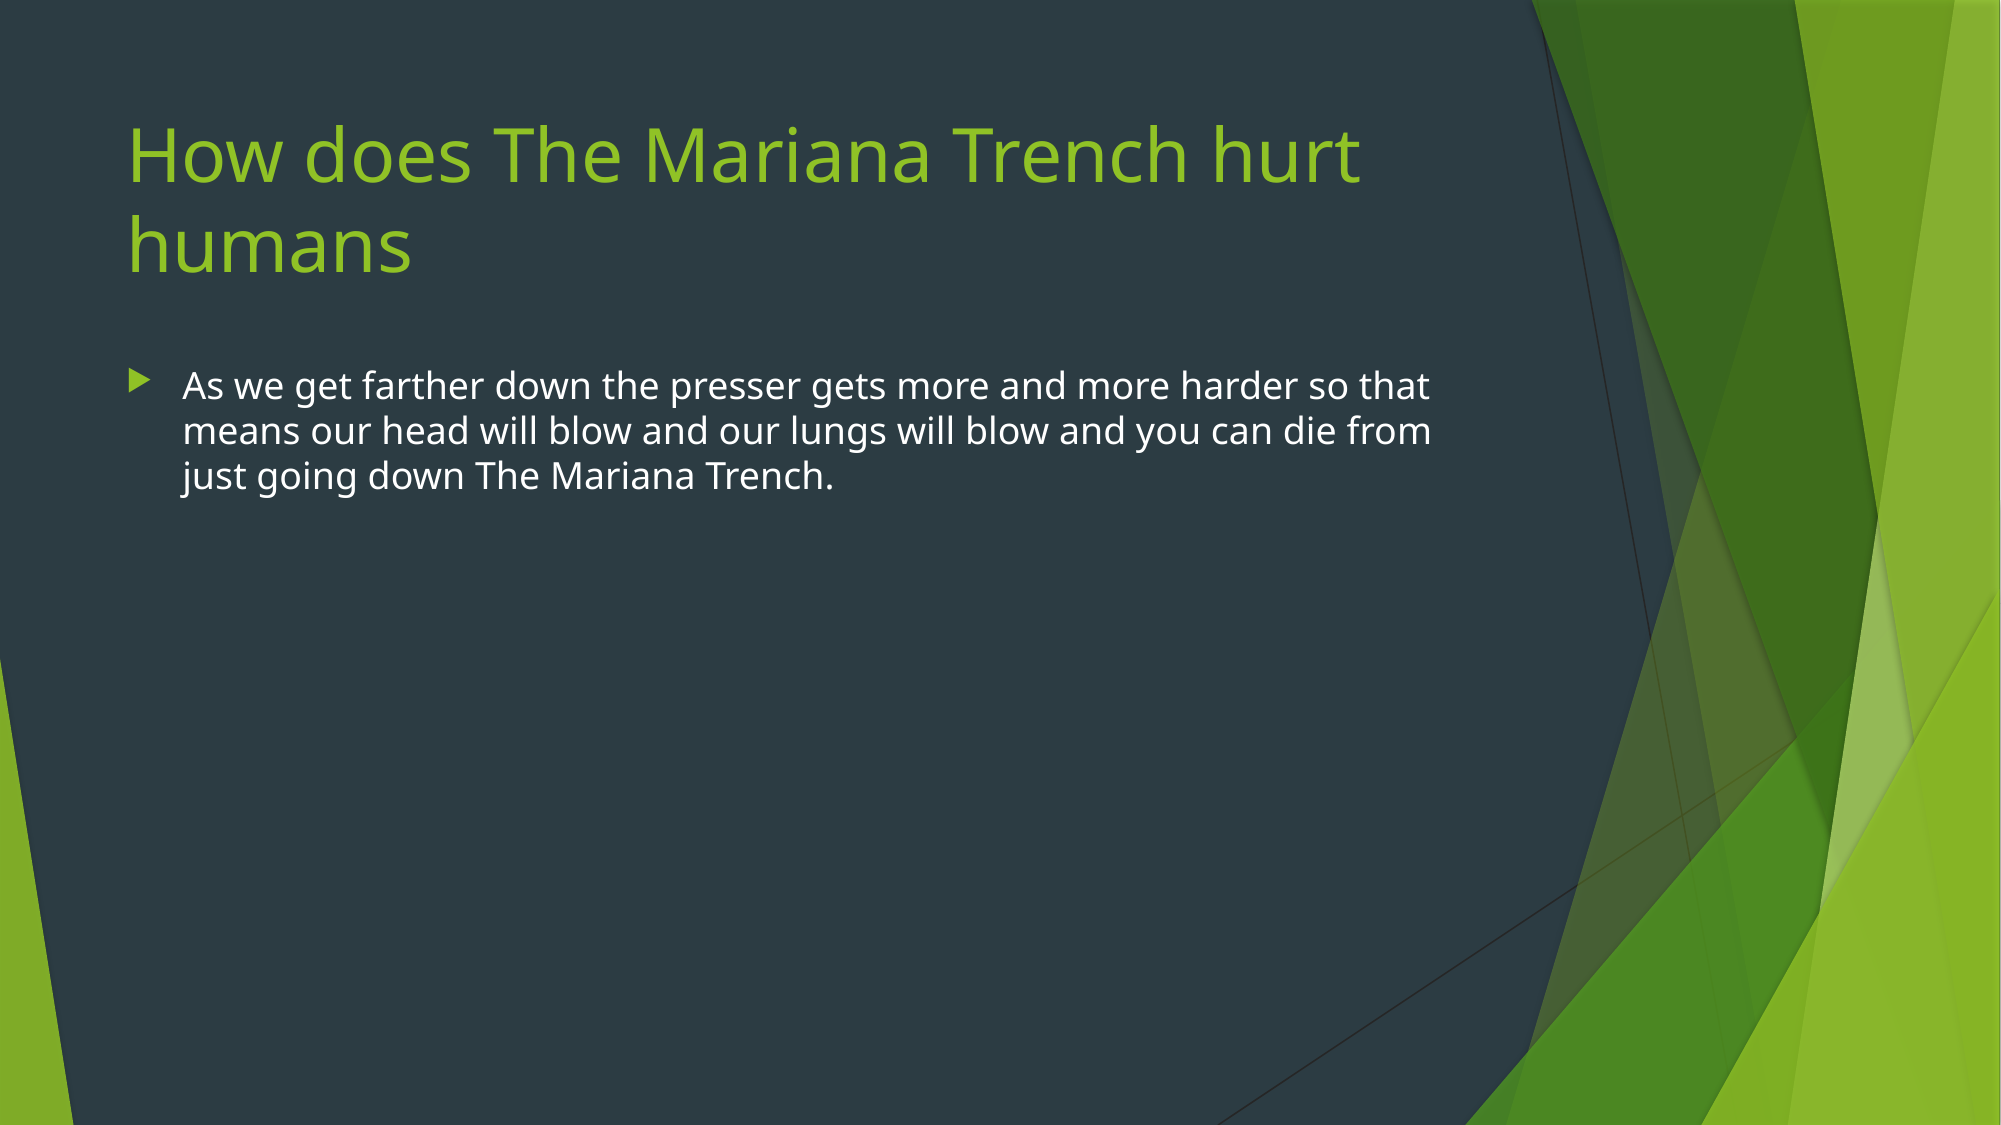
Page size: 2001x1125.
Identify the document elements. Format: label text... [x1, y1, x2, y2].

list As we get farther down the presser gets more and more harder so that means our head will blow and our lungs will blow and you can die from just going down The Mariana Trench. [111, 354, 1522, 992]
title How does The Mariana Trench hurt humans [111, 99, 1522, 317]
